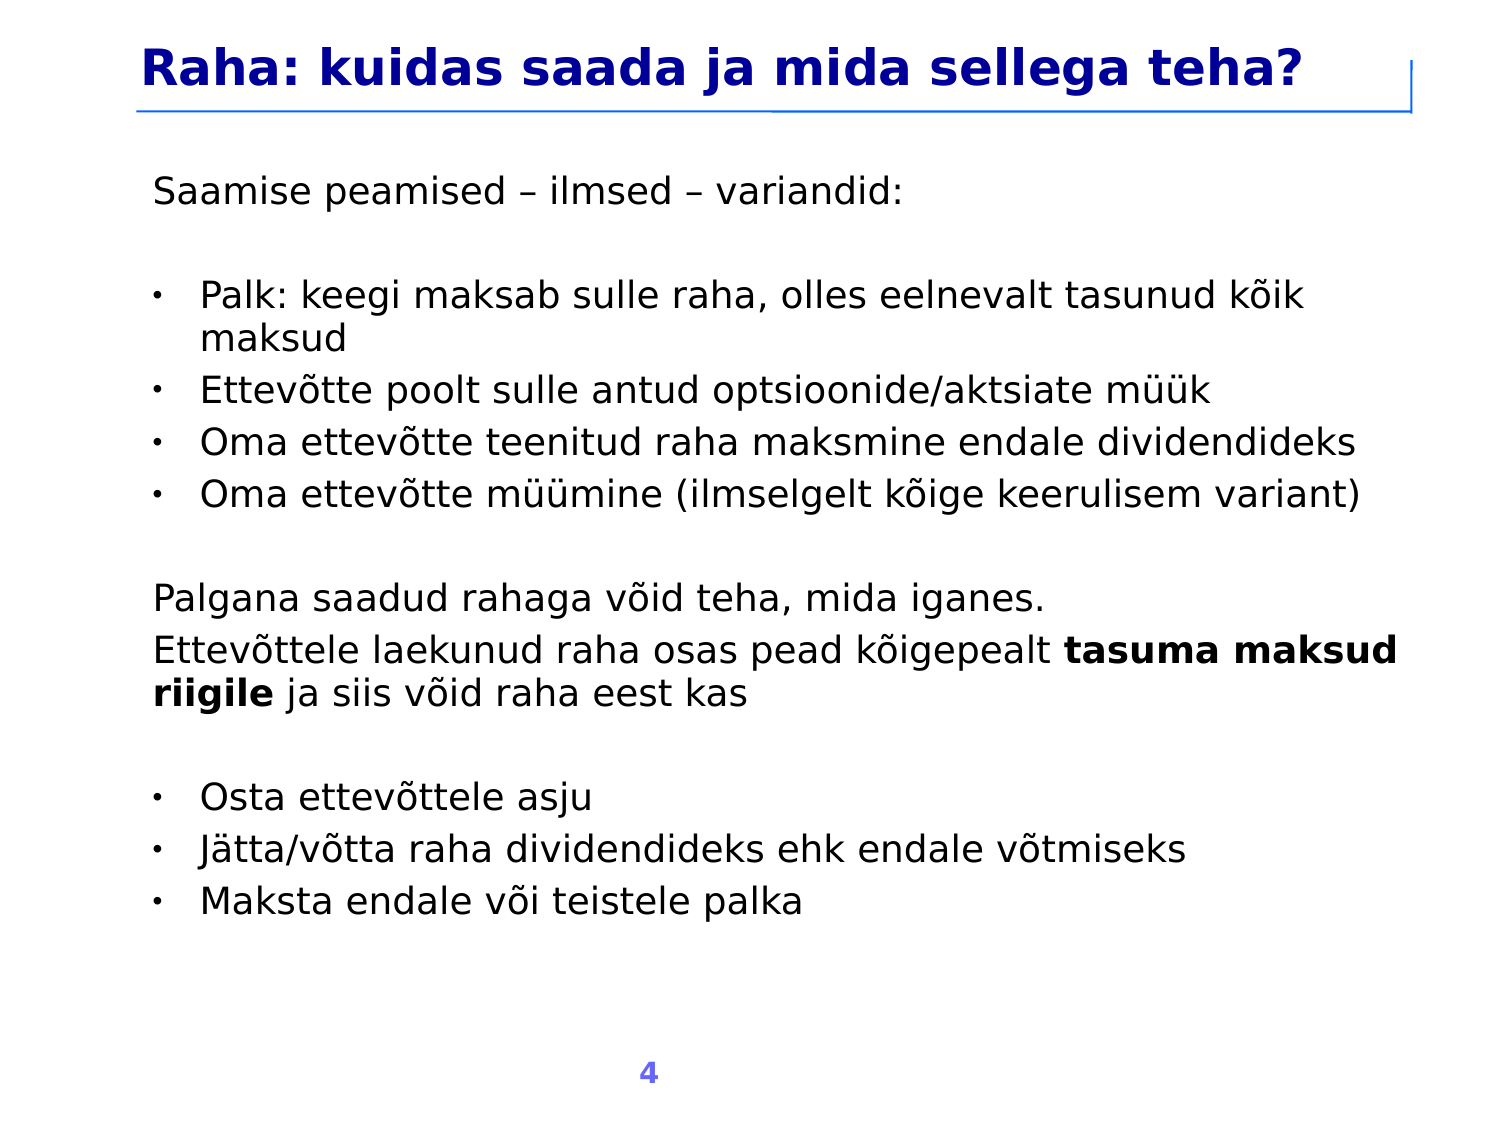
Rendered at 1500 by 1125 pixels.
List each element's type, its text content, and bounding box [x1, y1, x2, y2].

text_box Raha: kuidas saada ja mida sellega teha? [124, 0, 1400, 138]
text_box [137, 61, 1412, 113]
text_box Saamise peamised – ilmsed – variandid: Palk: keegi maksab sulle raha, olles eelnevalt tasunud kõik maksud Ettevõtte poolt sulle antud optsioonide/aktsiate müük Oma ettevõtte teenitud raha maksmine endale dividendideks Oma ettevõtte müümine (ilmselgelt kõige keerulisem variant) Palgana saadud rahaga võid teha, mida iganes. Ettevõttele laekunud raha osas pead kõigepealt tasuma maksud riigile ja siis võid raha eest kas Osta ettevõttele asju Jätta/võtta raha dividendideks ehk endale võtmiseks Maksta endale või teistele palka [137, 162, 1425, 1068]
